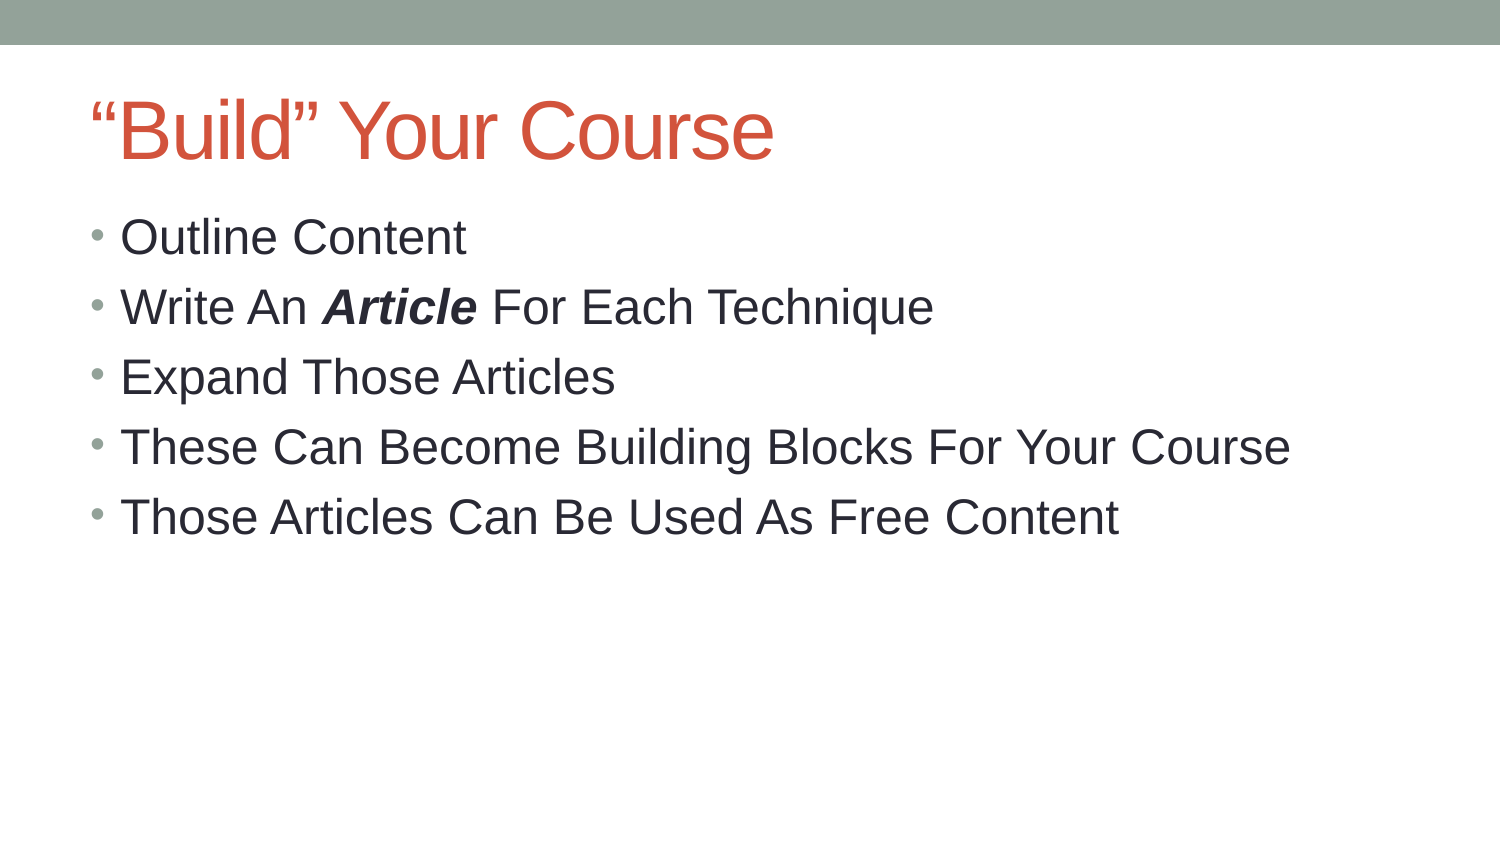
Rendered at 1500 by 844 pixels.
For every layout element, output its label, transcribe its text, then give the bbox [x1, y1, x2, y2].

list Outline Content Write An Article For Each Technique Expand Those Articles These Can Become Building Blocks For Your Course Those Articles Can Be Used As Free Content [75, 196, 1425, 797]
title “Build” Your Course [75, 65, 1425, 188]
